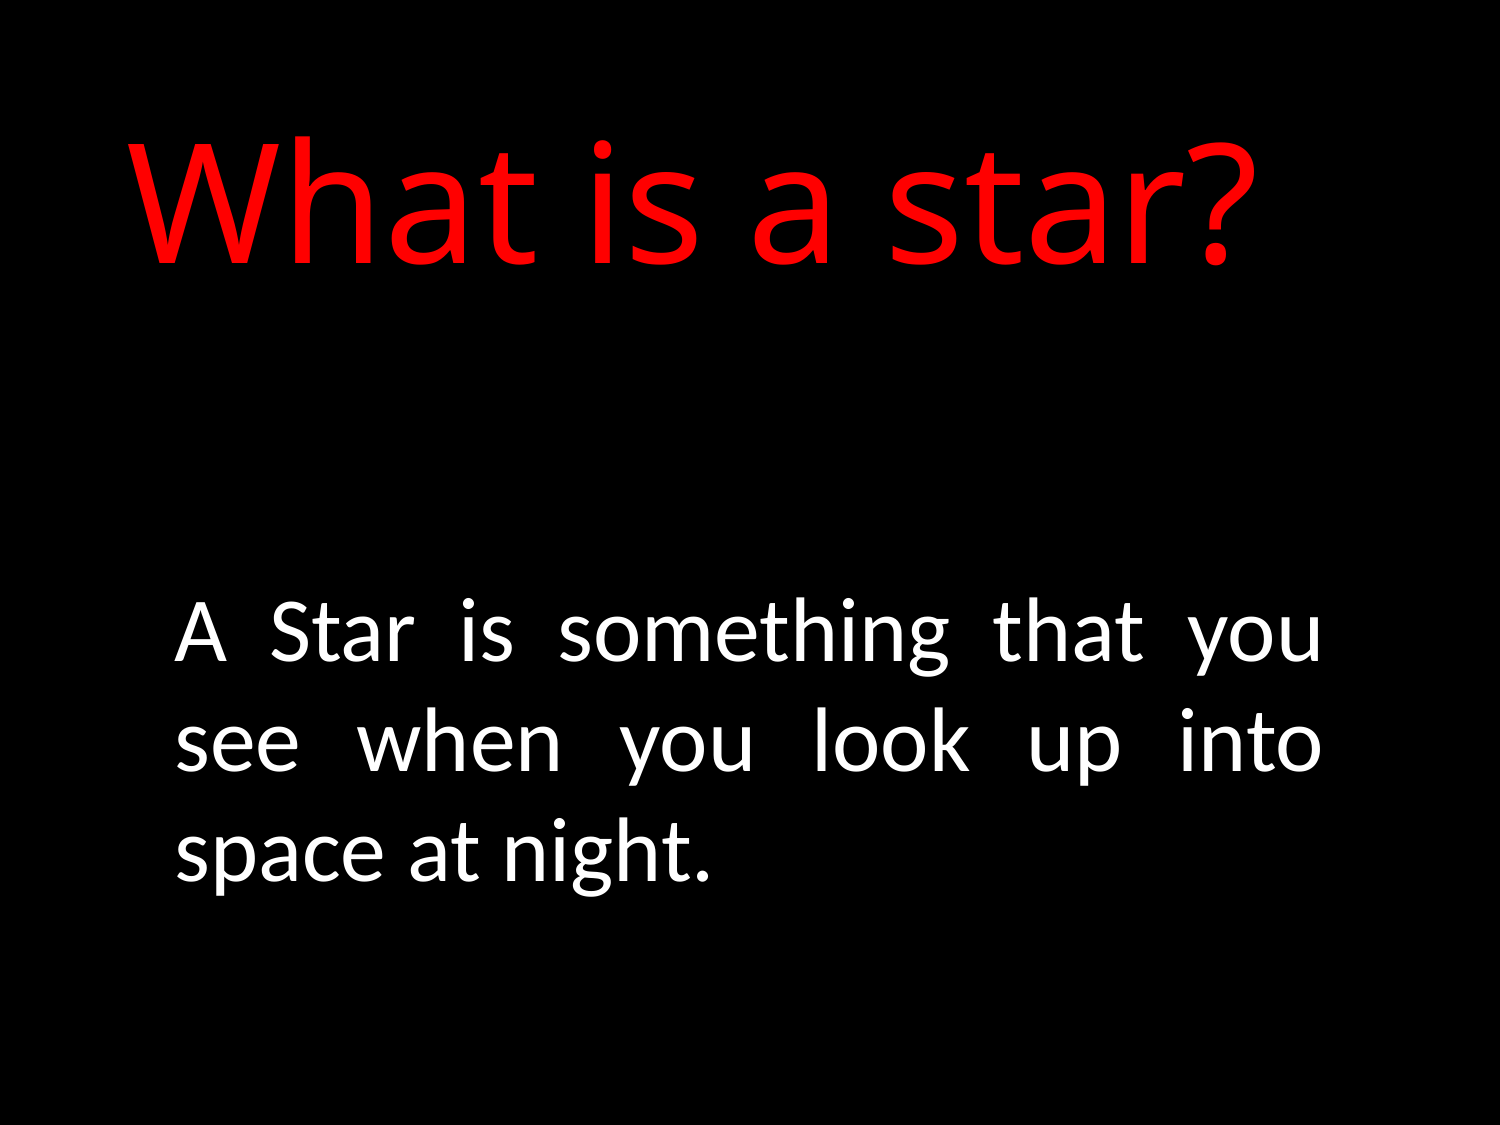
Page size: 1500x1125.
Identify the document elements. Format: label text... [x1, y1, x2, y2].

text_box What is a star? [112, 89, 1353, 305]
text_box A Star is something that you see when you look up into space at night. [159, 562, 1341, 908]
